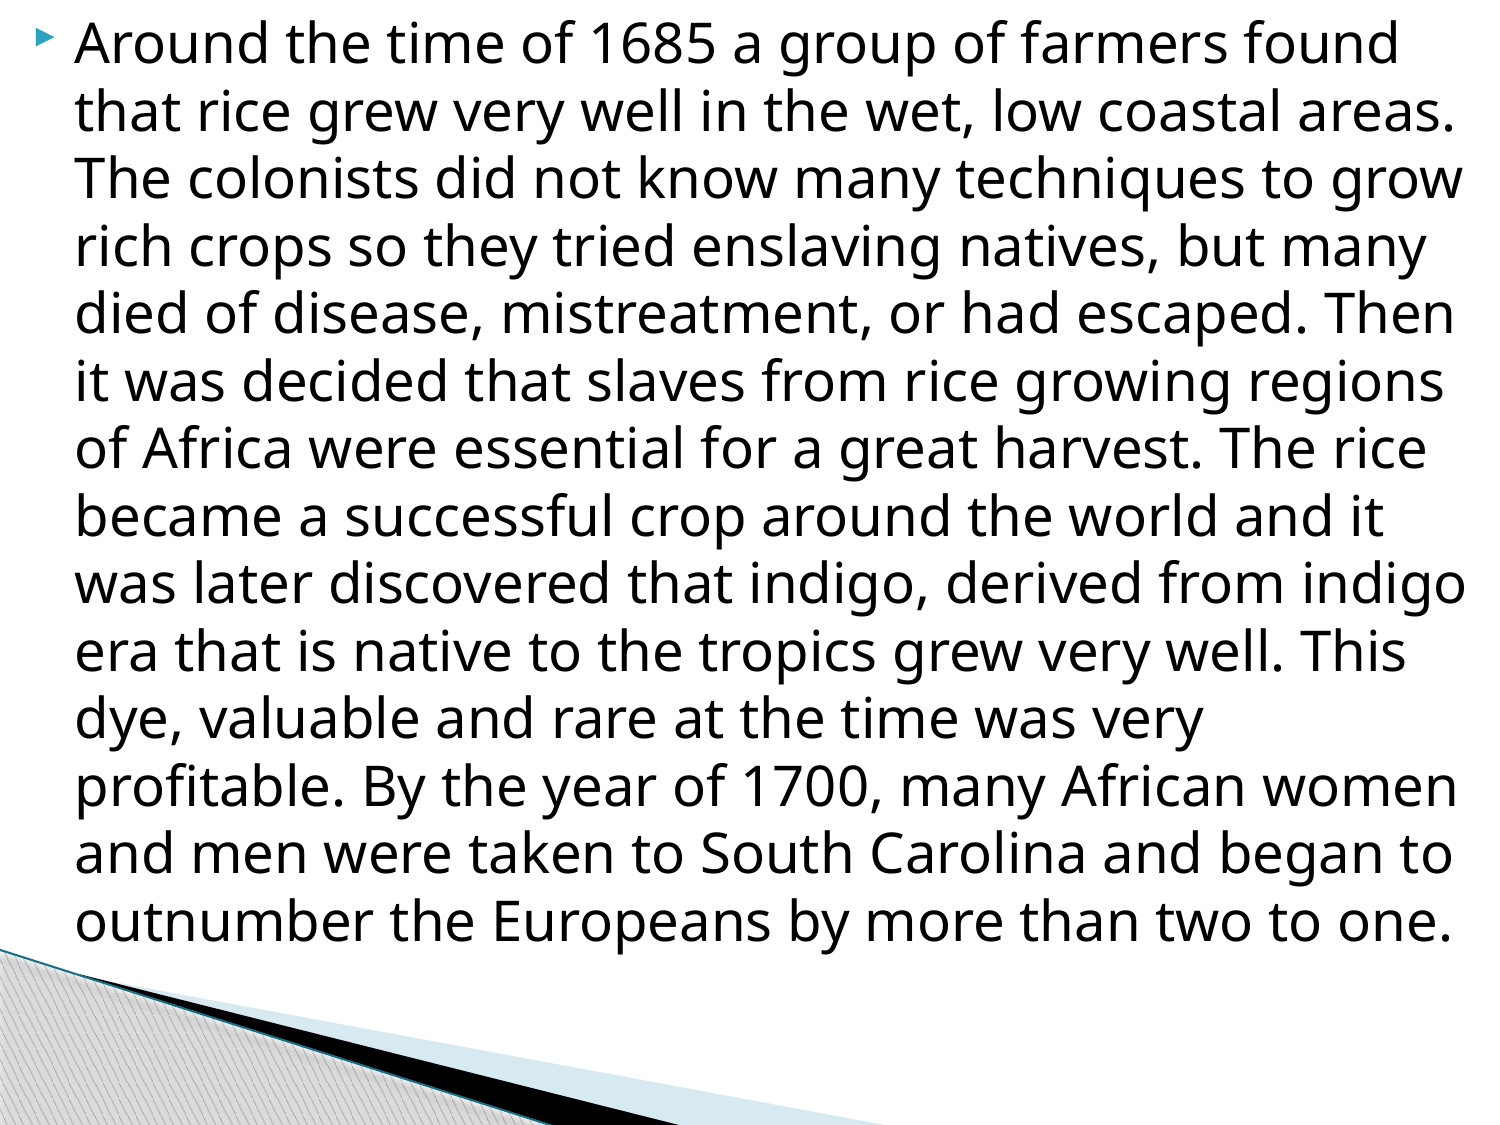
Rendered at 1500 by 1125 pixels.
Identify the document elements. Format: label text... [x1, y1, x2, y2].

list Around the time of 1685 a group of farmers found that rice grew very well in the wet, low coastal areas. The colonists did not know many techniques to grow rich crops so they tried enslaving natives, but many died of disease, mistreatment, or had escaped. Then it was decided that slaves from rice growing regions of Africa were essential for a great harvest. The rice became a successful crop around the world and it was later discovered that indigo, derived from indigo era that is native to the tropics grew very well. This dye, valuable and rare at the time was very profitable. By the year of 1700, many African women and men were taken to South Carolina and began to outnumber the Europeans by more than two to one. [0, 0, 1500, 1125]
